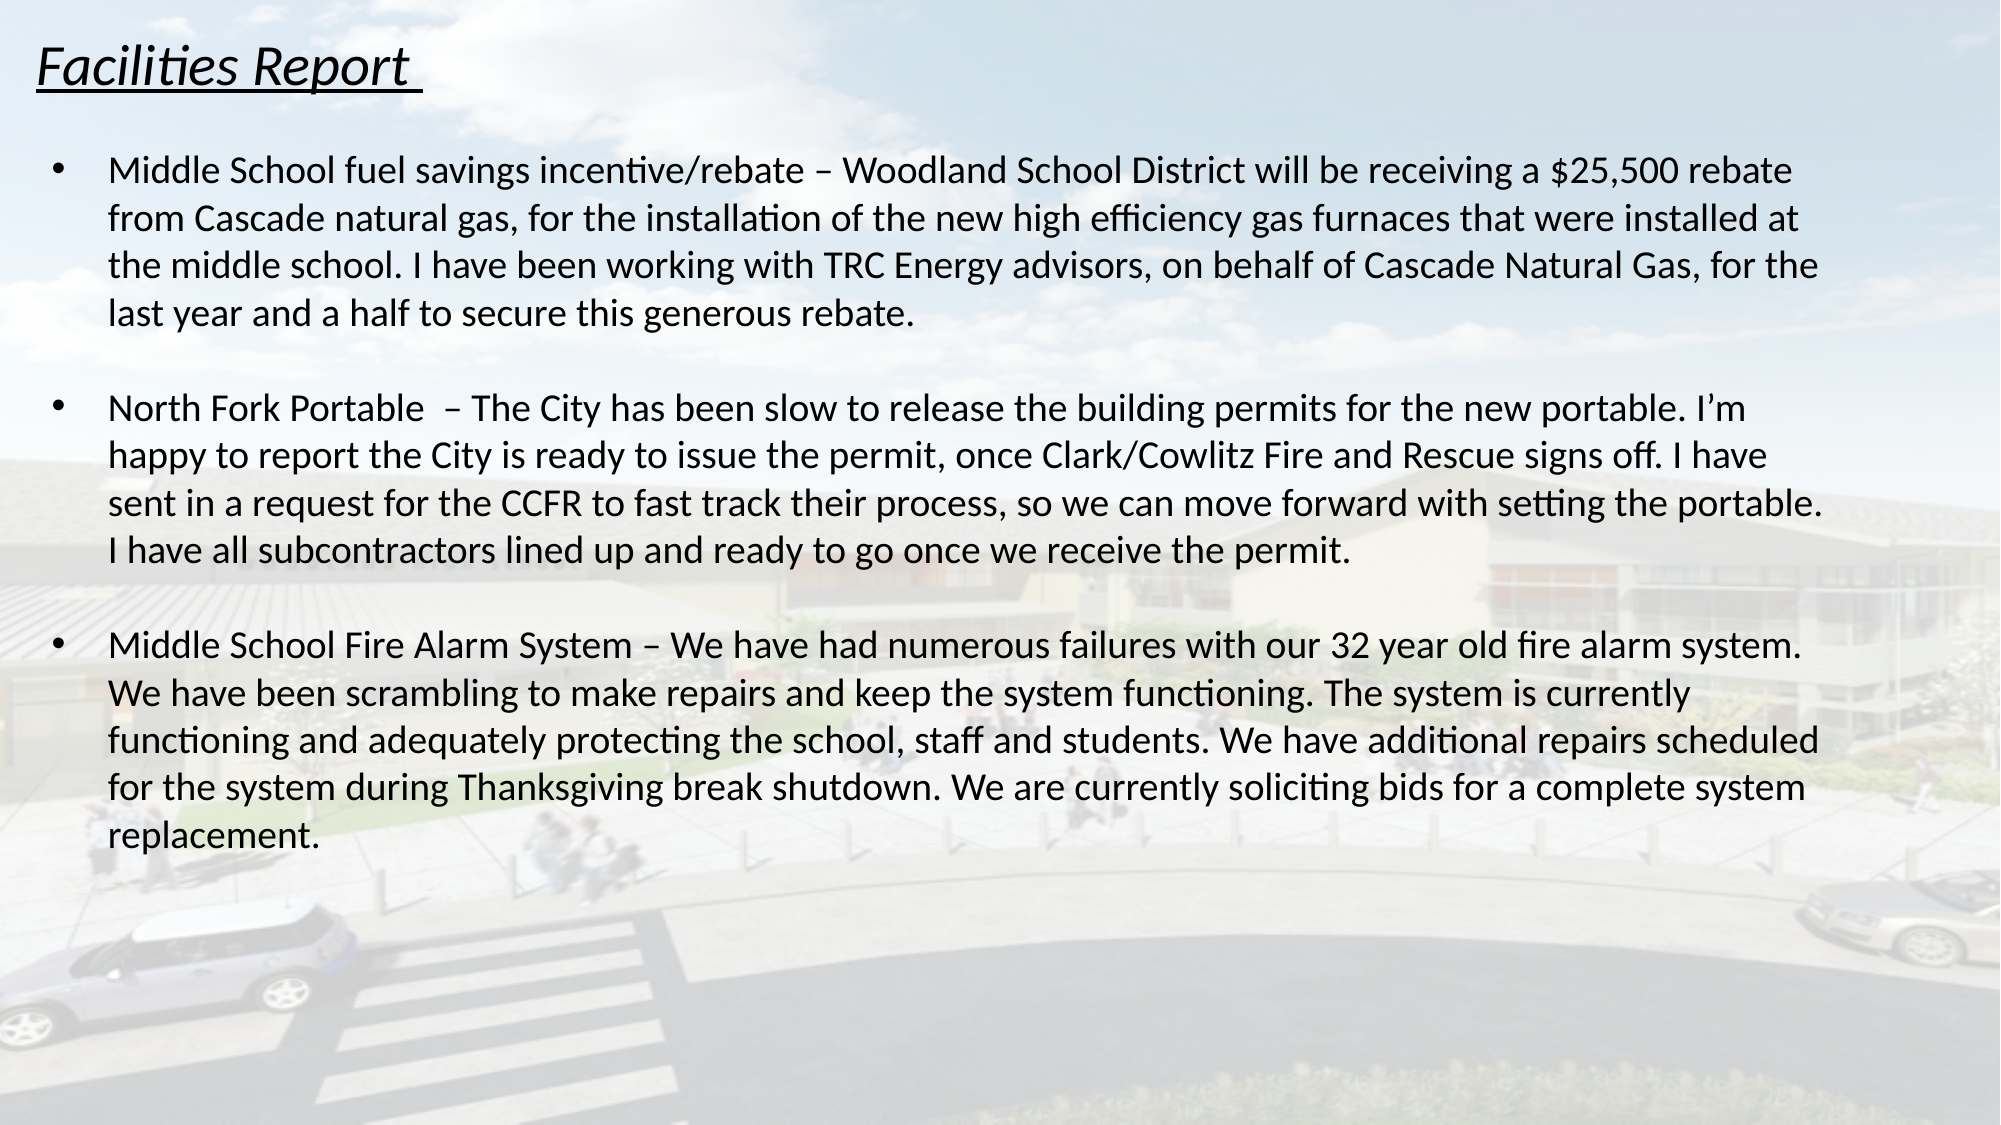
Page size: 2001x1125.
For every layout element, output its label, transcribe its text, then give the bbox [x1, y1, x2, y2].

text_box Middle School fuel savings incentive/rebate – Woodland School District will be receiving a $25,500 rebate from Cascade natural gas, for the installation of the new high efficiency gas furnaces that were installed at the middle school. I have been working with TRC Energy advisors, on behalf of Cascade Natural Gas, for the last year and a half to secure this generous rebate. North Fork Portable – The City has been slow to release the building permits for the new portable. I’m happy to report the City is ready to issue the permit, once Clark/Cowlitz Fire and Rescue signs off. I have sent in a request for the CCFR to fast track their process, so we can move forward with setting the portable. I have all subcontractors lined up and ready to go once we receive the permit. Middle School Fire Alarm System – We have had numerous failures with our 32 year old fire alarm system. We have been scrambling to make repairs and keep the system functioning. The system is currently functioning and adequately protecting the school, staff and students. We have additional repairs scheduled for the system during Thanksgiving break shutdown. We are currently soliciting bids for a complete system replacement. [36, 89, 1848, 1125]
title Facilities Report [21, 21, 1747, 112]
